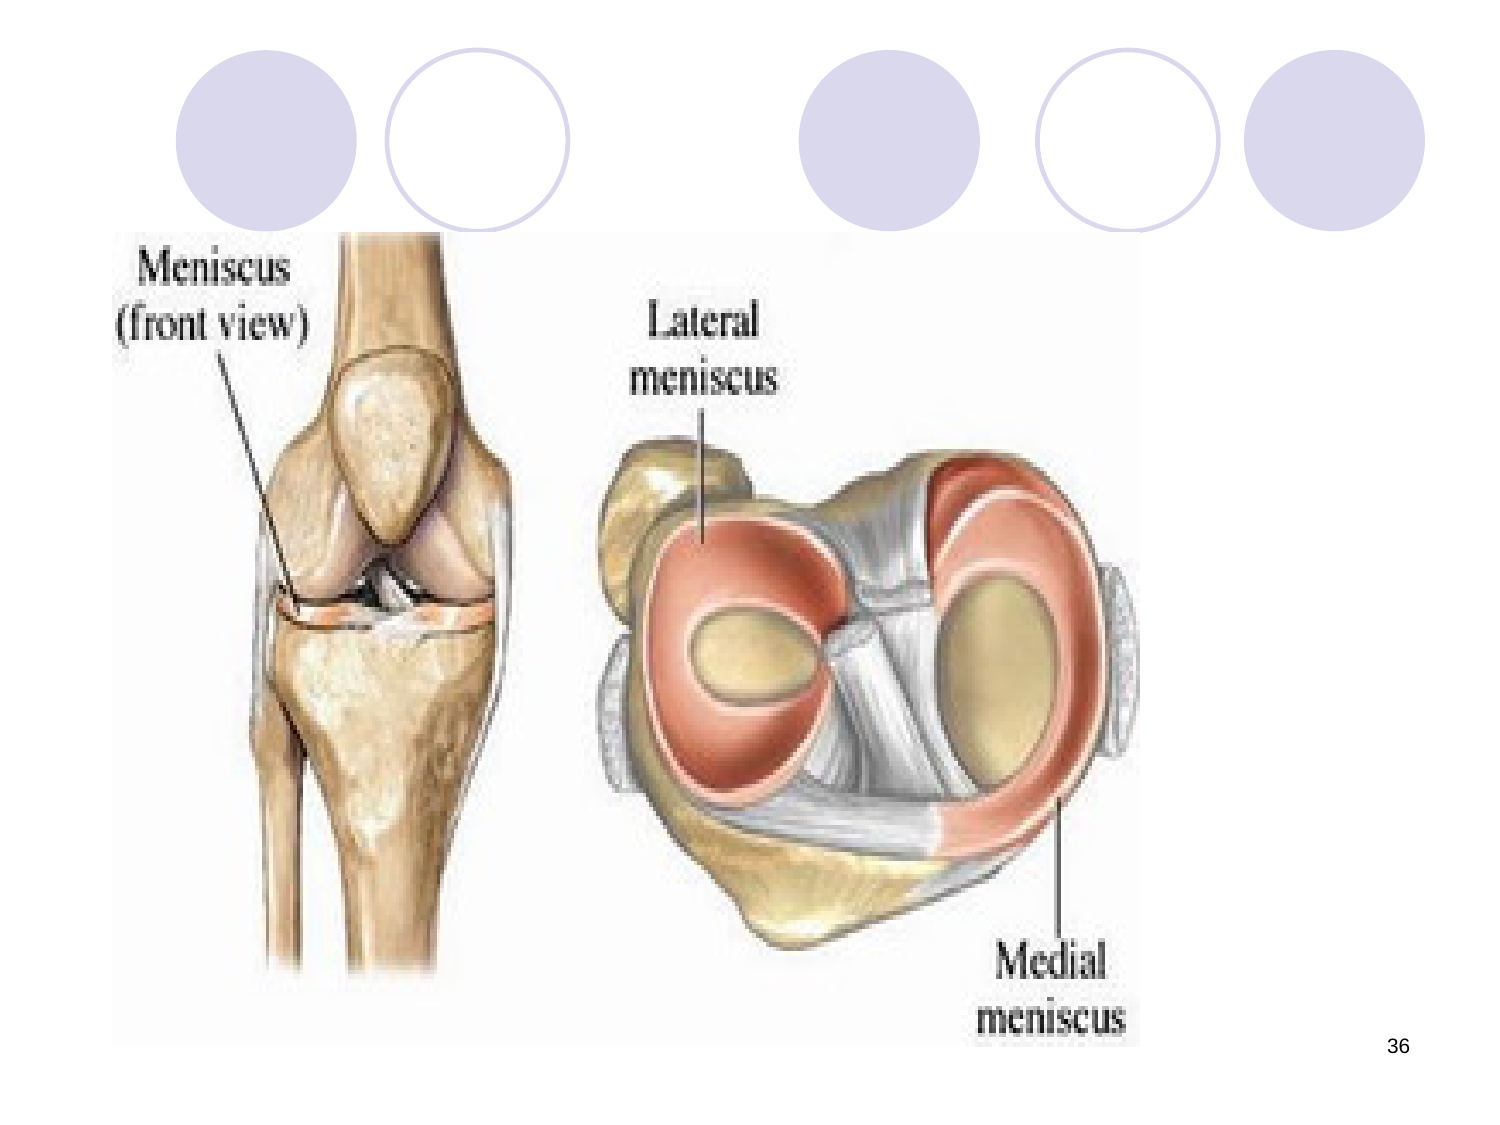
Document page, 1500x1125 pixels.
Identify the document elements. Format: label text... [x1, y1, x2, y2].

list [111, 232, 1141, 1048]
slide_number 36 [1074, 1024, 1426, 1101]
